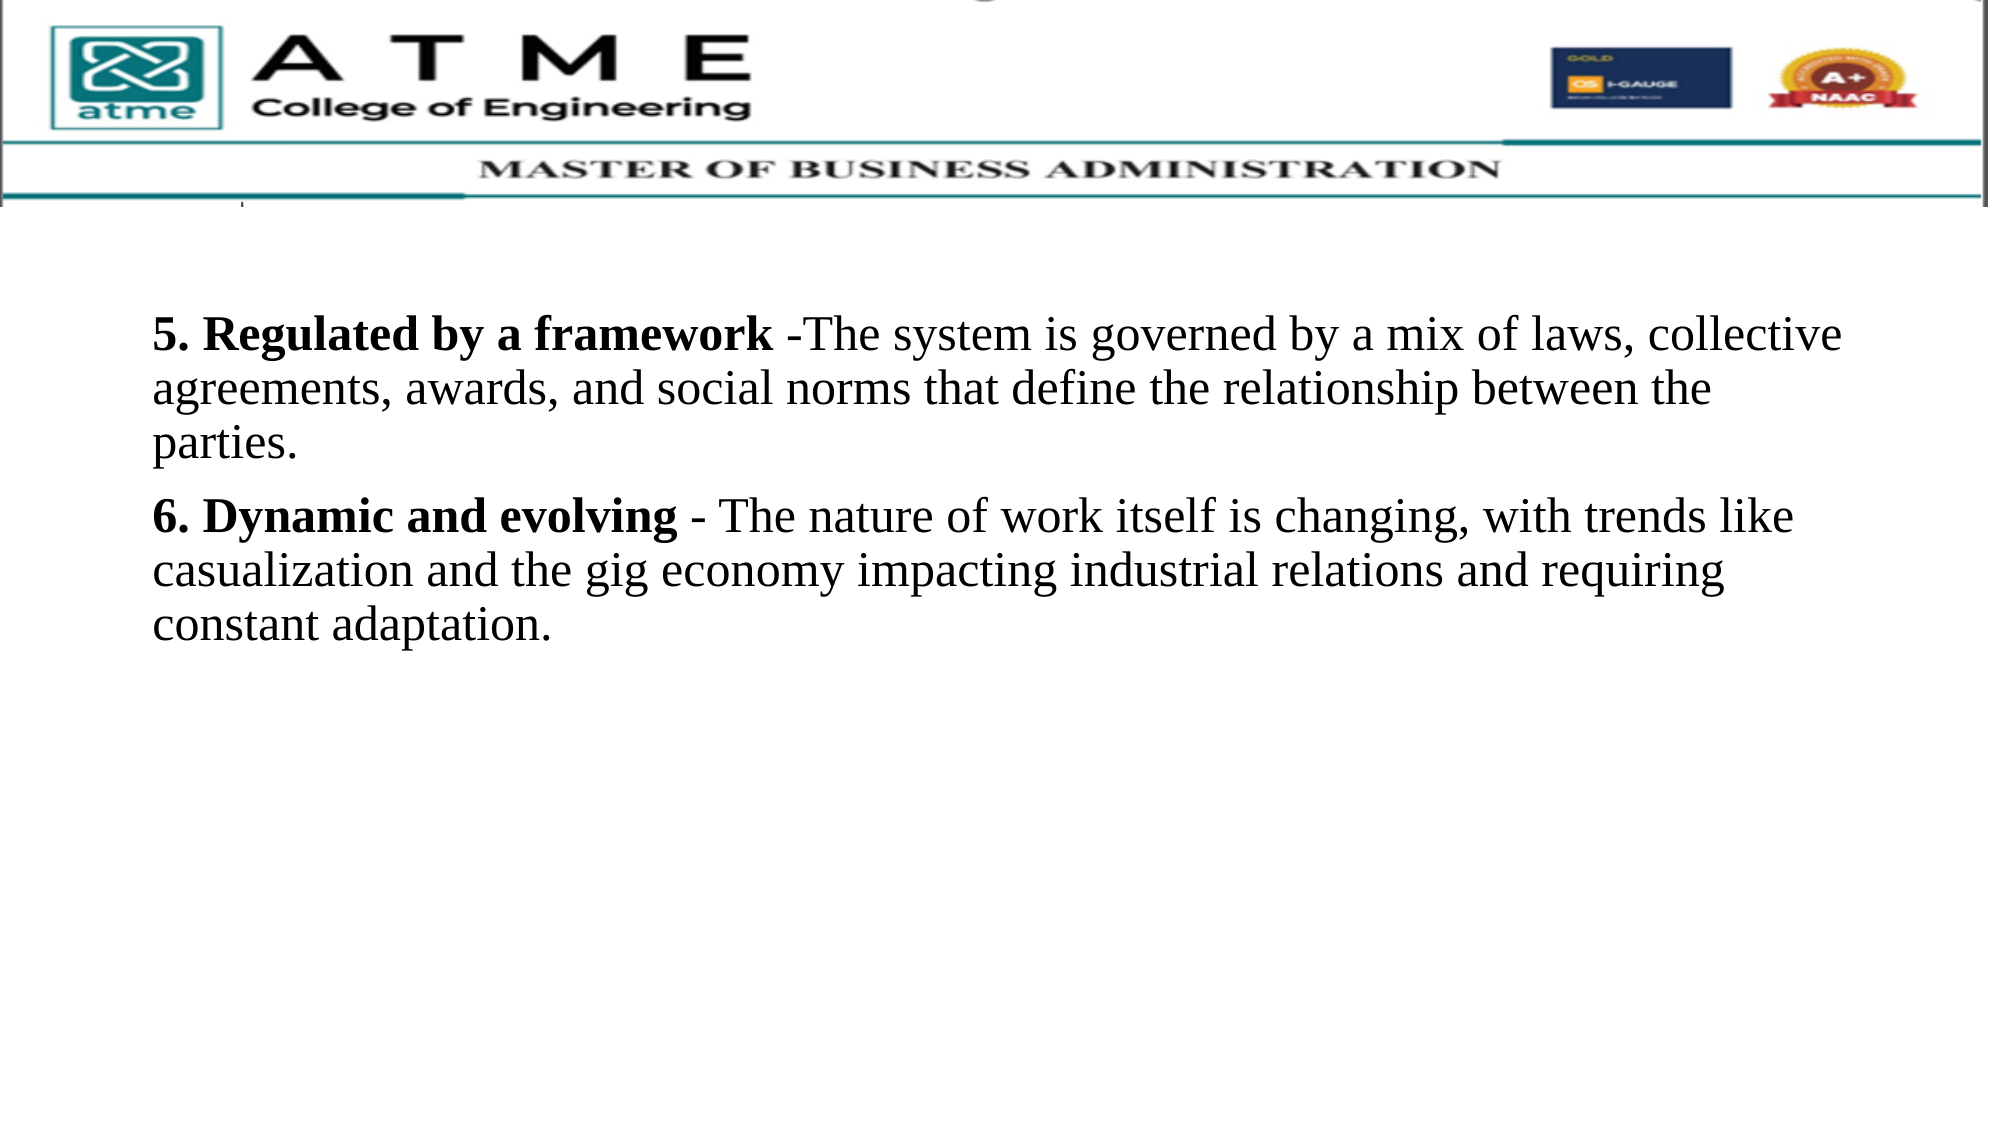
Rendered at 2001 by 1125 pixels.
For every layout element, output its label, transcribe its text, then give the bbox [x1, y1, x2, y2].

list 5. Regulated by a framework -The system is governed by a mix of laws, collective agreements, awards, and social norms that define the relationship between the parties. 6. Dynamic and evolving - The nature of work itself is changing, with trends like casualization and the gig economy impacting industrial relations and requiring constant adaptation. [137, 299, 1863, 1014]
picture [0, 0, 1988, 207]
